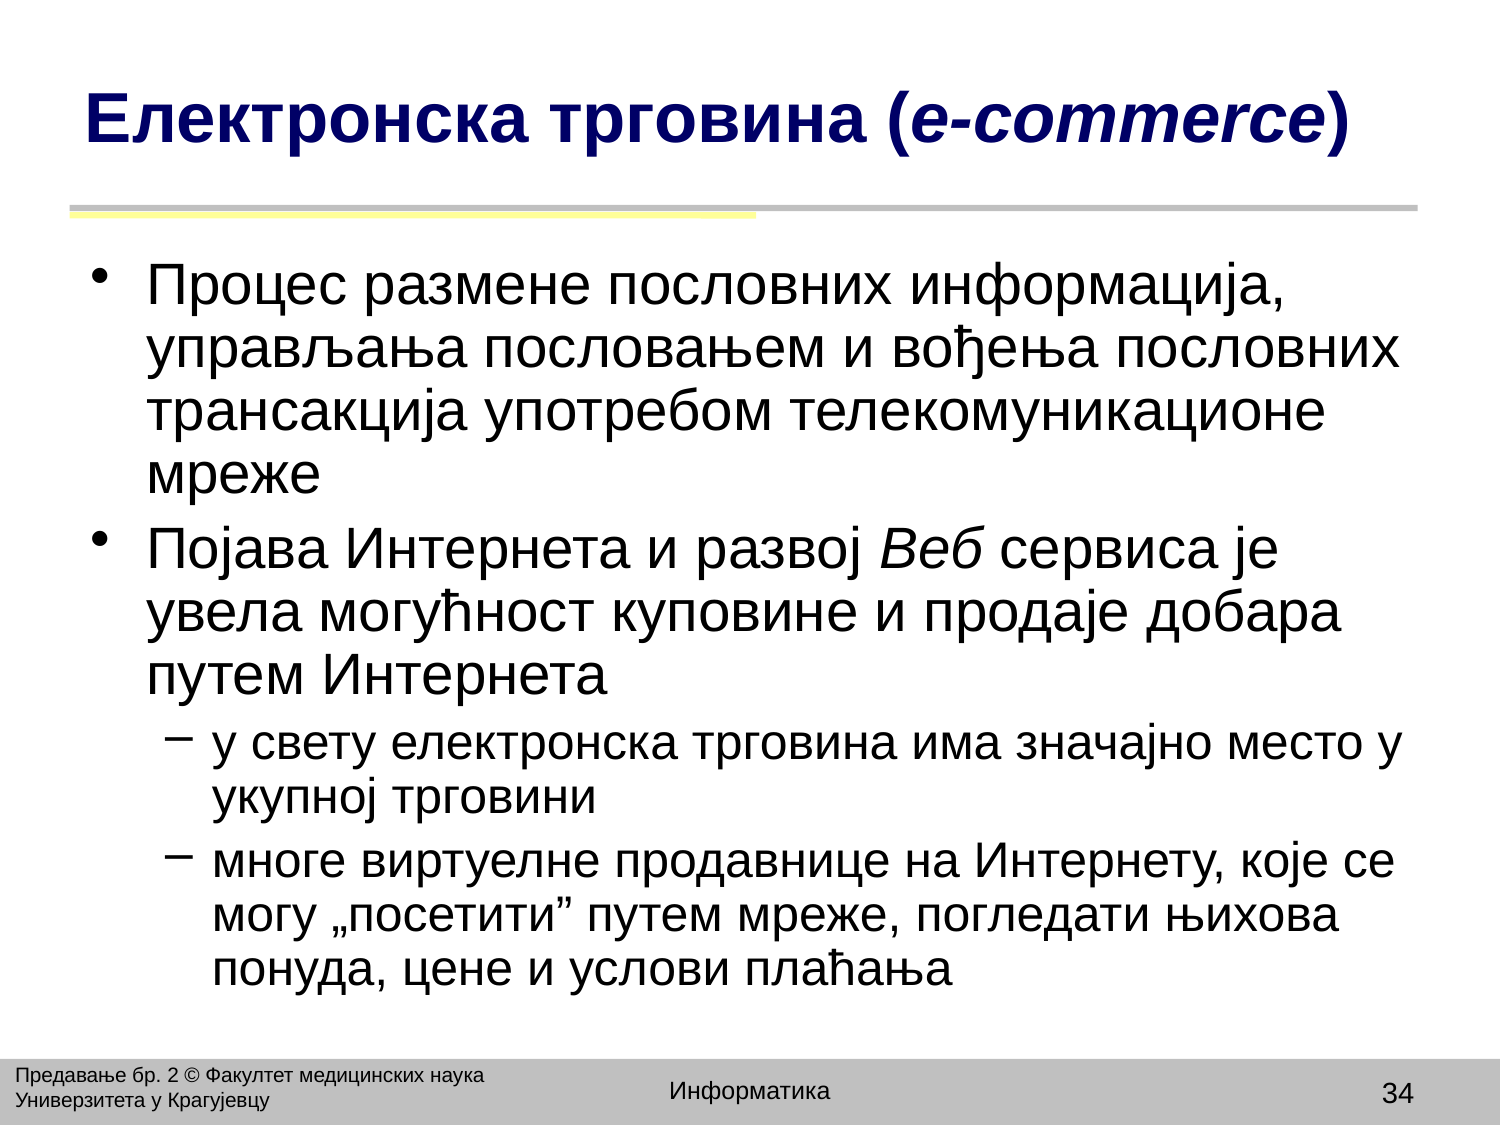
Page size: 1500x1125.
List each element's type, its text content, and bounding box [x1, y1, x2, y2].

title Електронска трговина (e-commerce) [69, 19, 1426, 208]
list Процес размене пословних информација, управљања пословањем и вођења пословних трансакција употребом телекомуникационе мреже Појава Интернета и развој Веб сервиса је увела могућност куповине и продаје добара путем Интернета у свету електронска трговина има значајно место у укупној трговини многе виртуелне продавнице на Интернету, које се могу „посетити” путем мреже, погледати њихова понуда, цене и услови плаћања [74, 246, 1426, 1023]
footer Информатика [512, 1066, 988, 1125]
slide_number Предавање бр. 2 © Факултет медицинских наука Универзитета у Крагујевцу [0, 1053, 607, 1108]
slide_number 34 [1079, 1066, 1430, 1125]
